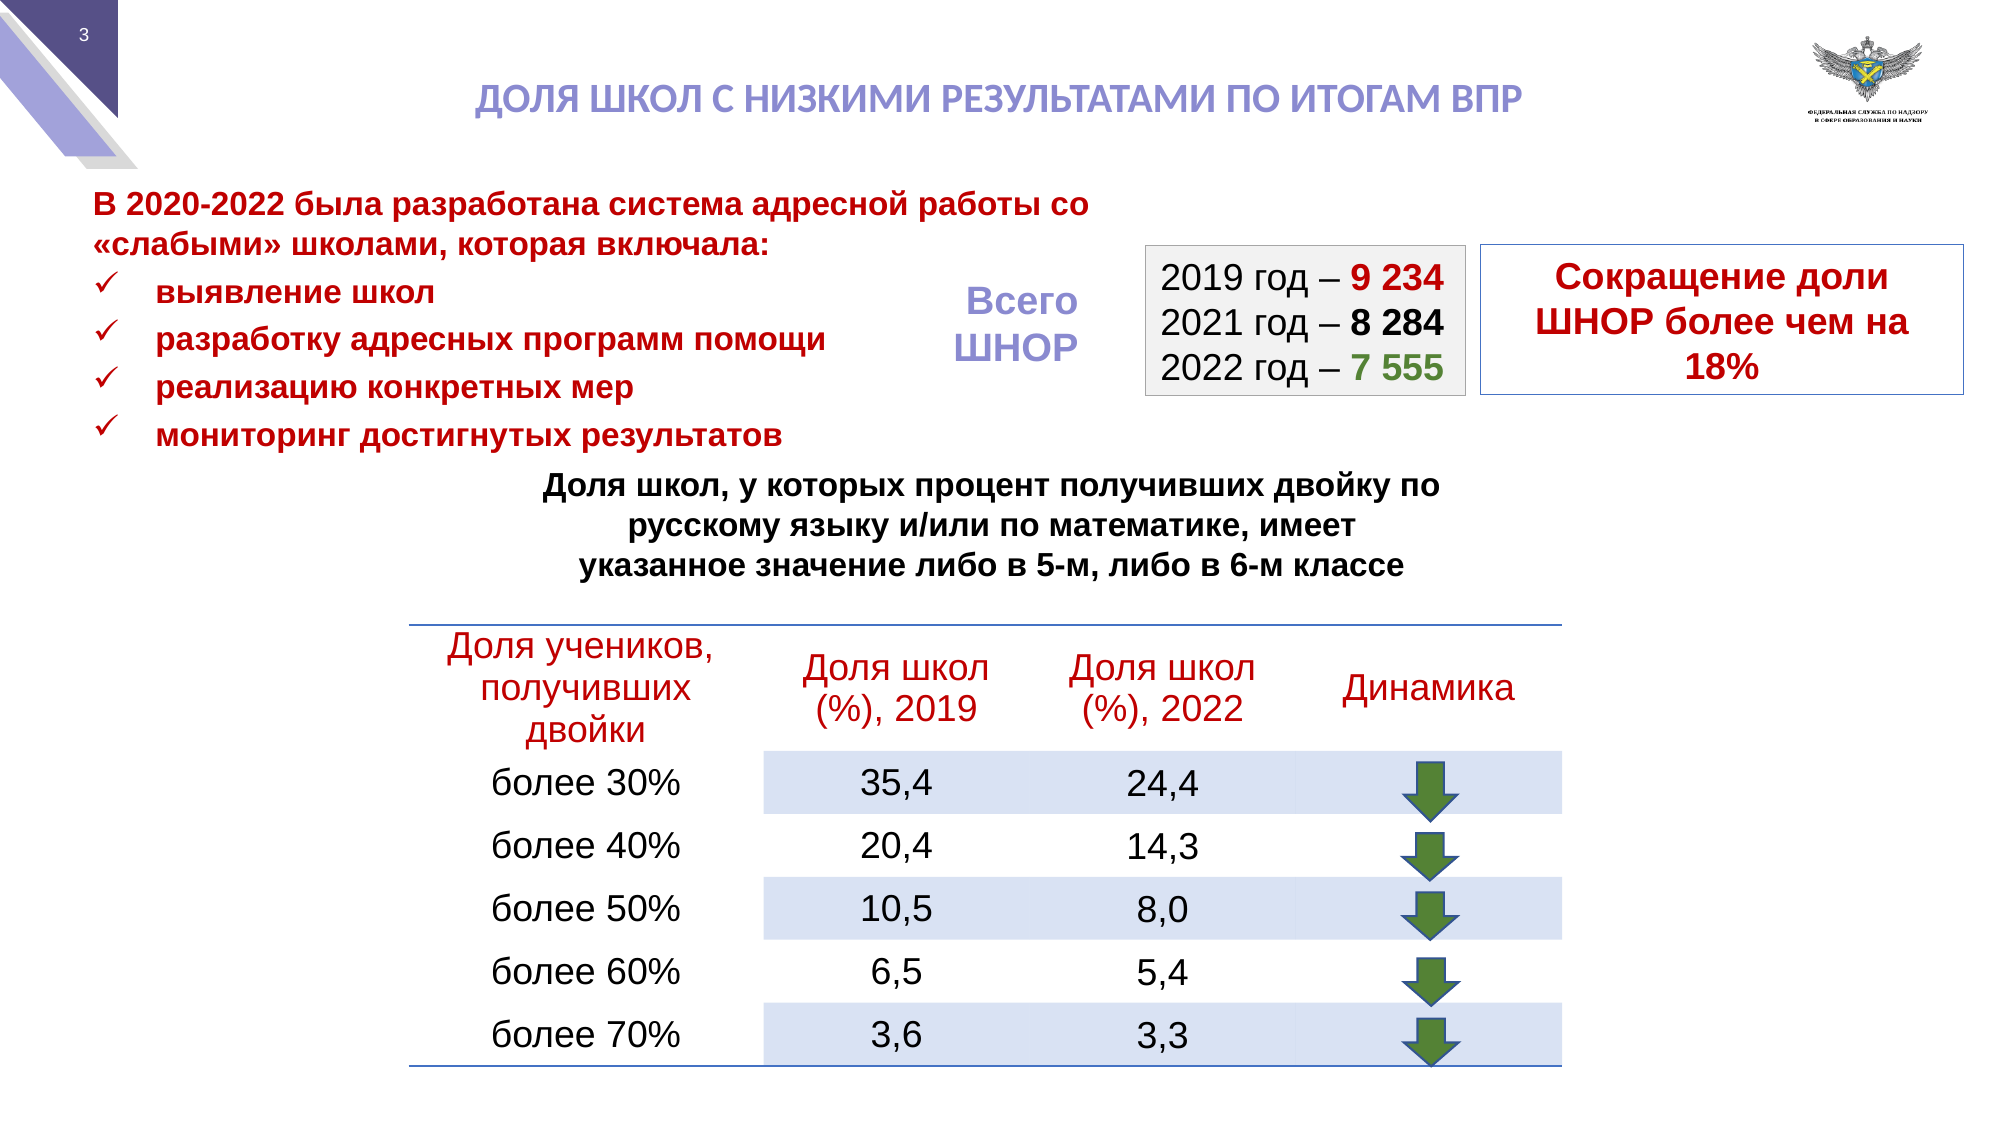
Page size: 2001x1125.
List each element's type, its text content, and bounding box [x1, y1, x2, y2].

table_cell более 70% [409, 1003, 764, 1065]
text_box 2019 год – 9 234 2021 год – 8 284 2022 год – 7 555 [1145, 245, 1466, 396]
table_cell [1296, 940, 1562, 1003]
text_box [1399, 832, 1461, 882]
table_cell более 50% [409, 877, 764, 940]
picture [1808, 35, 1928, 122]
table_cell 5,4 [1030, 940, 1296, 1003]
table_cell [1296, 814, 1562, 877]
table_cell 35,4 [764, 751, 1030, 814]
table_cell 24,4 [1030, 751, 1296, 814]
text_box В 2020-2022 была разработана система адресной работы со «слабыми» школами, которая включала: выявление школ разработку адресных программ помощи реализацию конкретных мер мониторинг достигнутых результатов [82, 172, 1130, 295]
table_cell 20,4 [764, 814, 1030, 877]
table_header Доля школ (%), 2019 [764, 626, 1030, 751]
table_header Доля учеников, получивших двойки [409, 626, 764, 751]
text_box [1401, 1017, 1462, 1068]
text_box Доля школ, у которых процент получивших двойку по русскому языку и/или по математике, имеет указанное значение либо в 5-м, либо в 6-м классе [519, 453, 1466, 593]
table_cell [1296, 877, 1562, 940]
table_cell 10,5 [764, 877, 1030, 940]
text_box [1401, 761, 1460, 823]
text_box [1400, 891, 1461, 942]
table_cell более 60% [409, 940, 764, 1003]
text_box [1401, 957, 1462, 1008]
table_cell [1296, 751, 1562, 814]
text_box Сокращение доли ШНОР более чем на 18% [1480, 244, 1964, 395]
table_cell 6,5 [764, 940, 1030, 1003]
table_cell более 30% [409, 751, 764, 814]
table_cell [1296, 1003, 1562, 1065]
table_cell 3,3 [1030, 1003, 1296, 1065]
table_cell 3,6 [764, 1003, 1030, 1065]
table_header Динамика [1296, 626, 1562, 751]
table_cell 14,3 [1030, 814, 1296, 877]
table_header Доля школ (%), 2022 [1030, 626, 1296, 751]
text_box Доля школ с низкими результатами по итогам ВПР [323, 55, 1675, 129]
table_cell более 40% [409, 814, 764, 877]
text_box Всего ШНОР [934, 267, 1094, 377]
table_cell 8,0 [1030, 877, 1296, 940]
